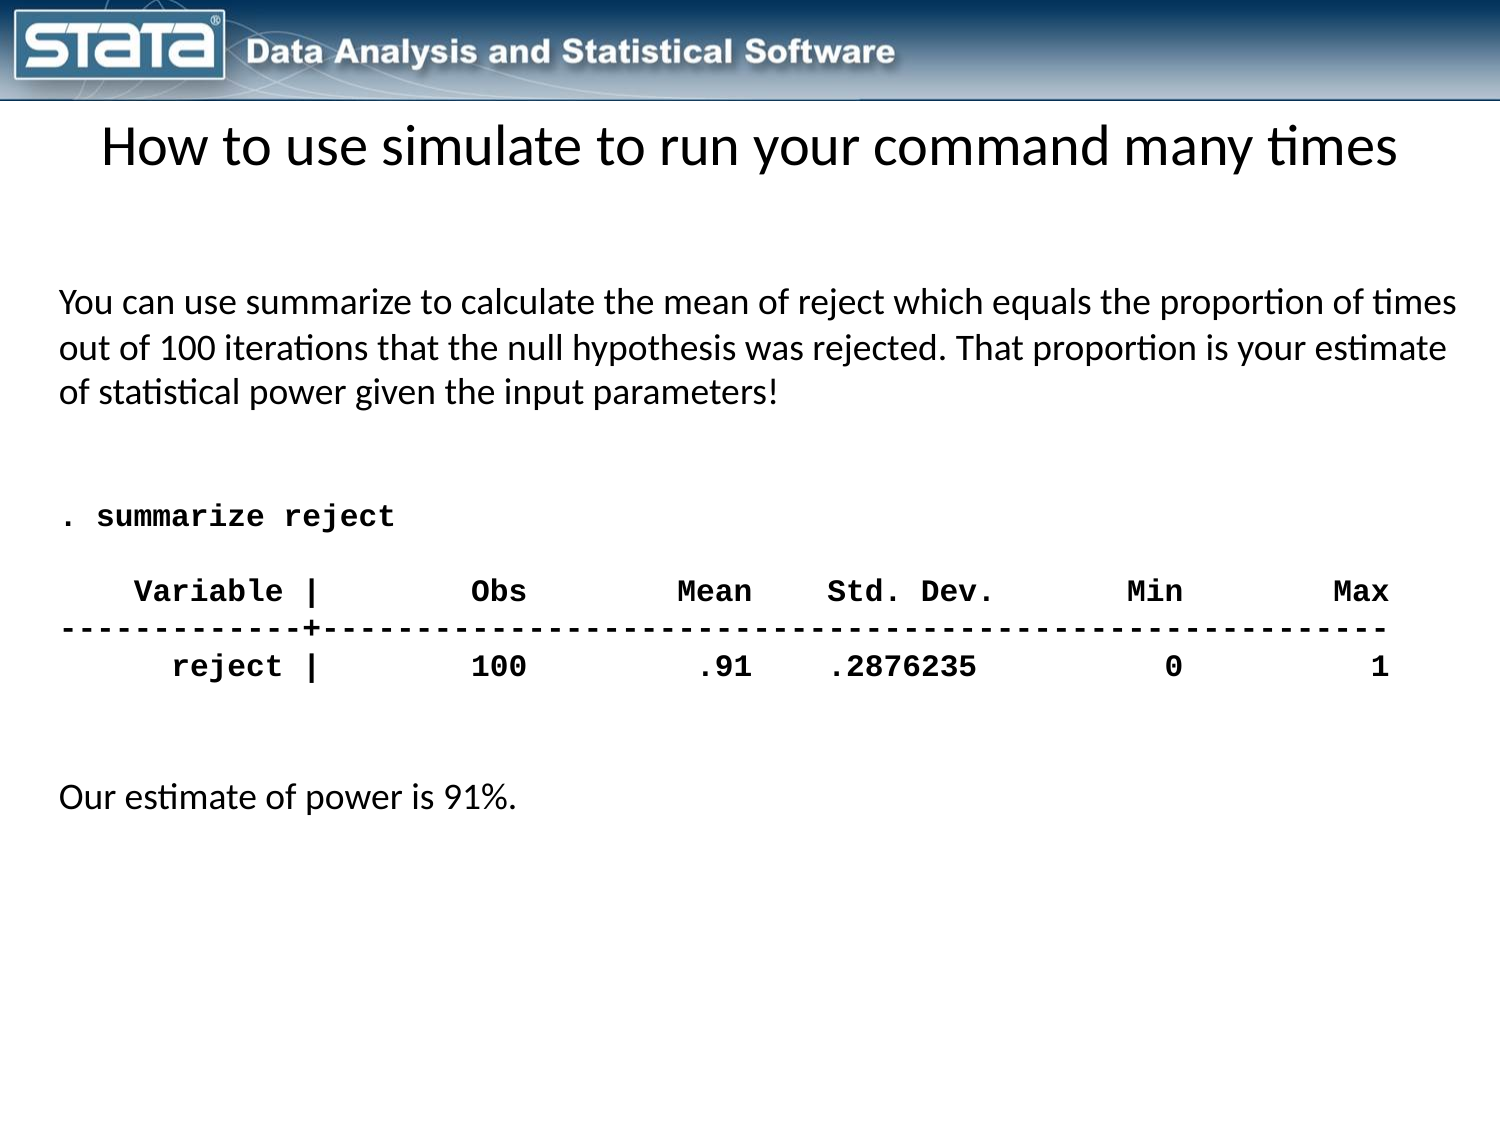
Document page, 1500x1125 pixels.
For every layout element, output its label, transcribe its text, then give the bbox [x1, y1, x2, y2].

text_box How to use simulate to run your command many times [0, 99, 1500, 185]
picture [0, 0, 1500, 99]
list You can use summarize to calculate the mean of reject which equals the proportion of times out of 100 iterations that the null hypothesis was rejected. That proportion is your estimate of statistical power given the input parameters! . summarize reject Variable | Obs Mean Std. Dev. Min Max -------------+--------------------------------------------------------- reject | 100 .91 .2876235 0 1 Our estimate of power is 91%. [43, 224, 1475, 1088]
